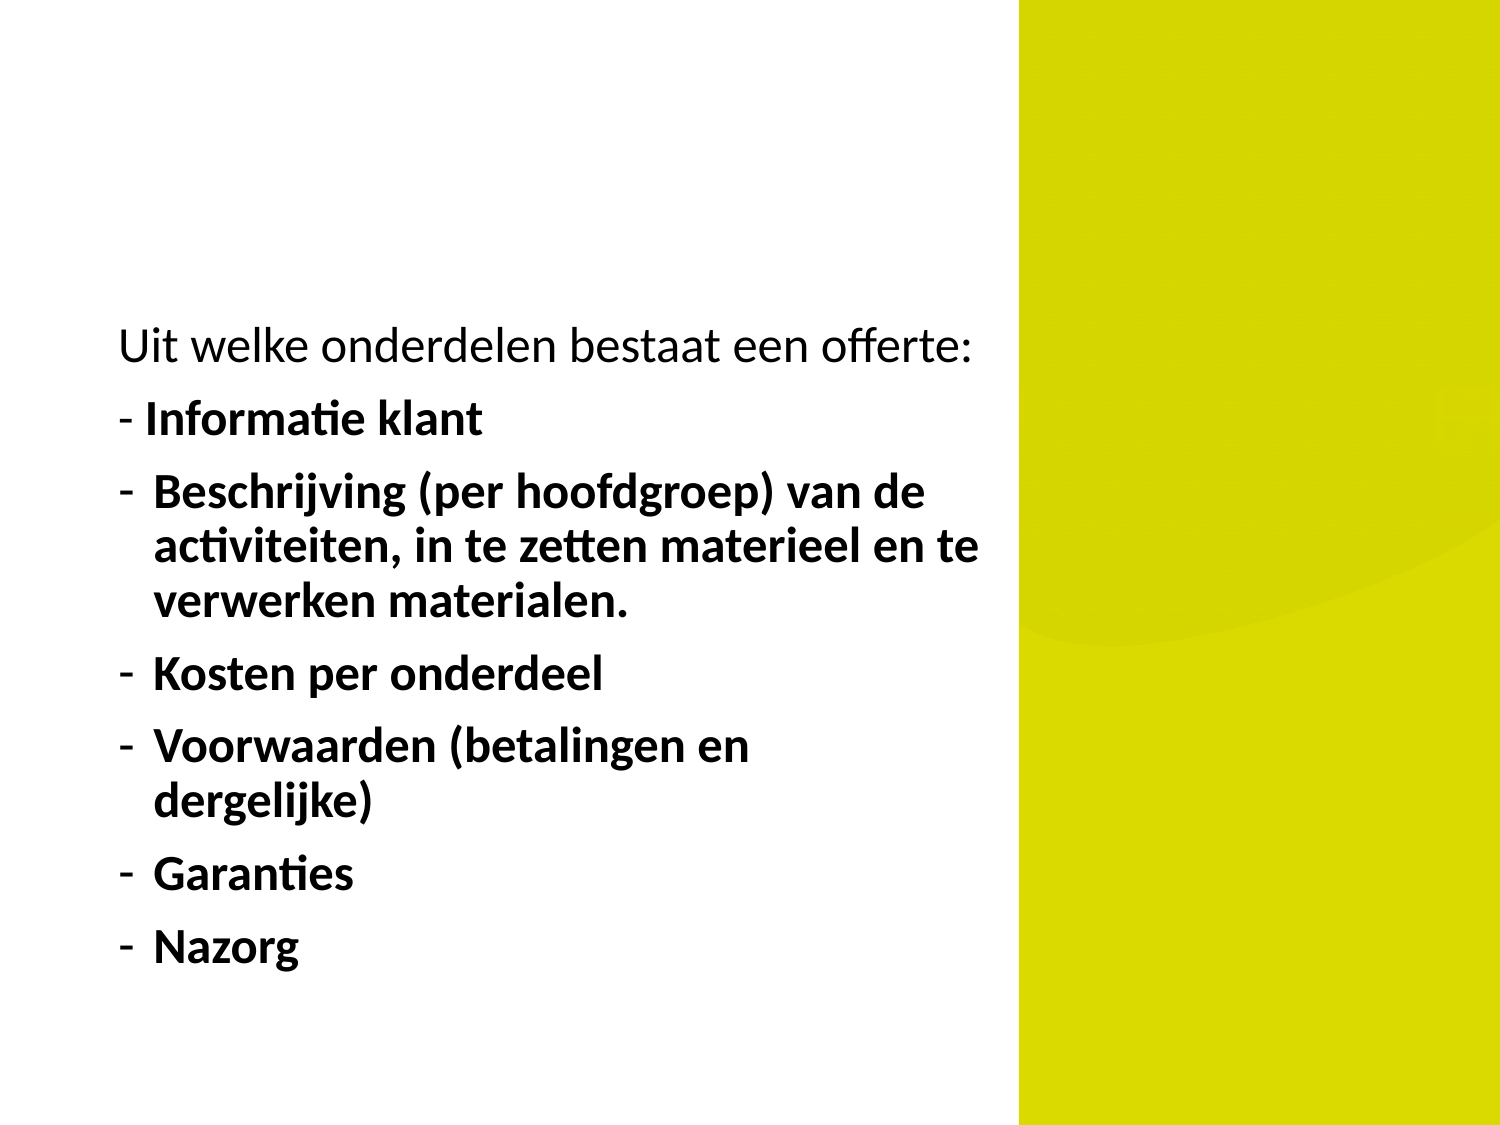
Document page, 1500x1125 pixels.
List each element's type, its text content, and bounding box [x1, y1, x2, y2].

list Uit welke onderdelen bestaat een offerte: - Informatie klant Beschrijving (per hoofdgroep) van de activiteiten, in te zetten materieel en te verwerken materialen. Kosten per onderdeel Voorwaarden (betalingen en dergelijke) Garanties Nazorg [103, 311, 998, 1014]
picture [1018, 0, 1500, 1125]
